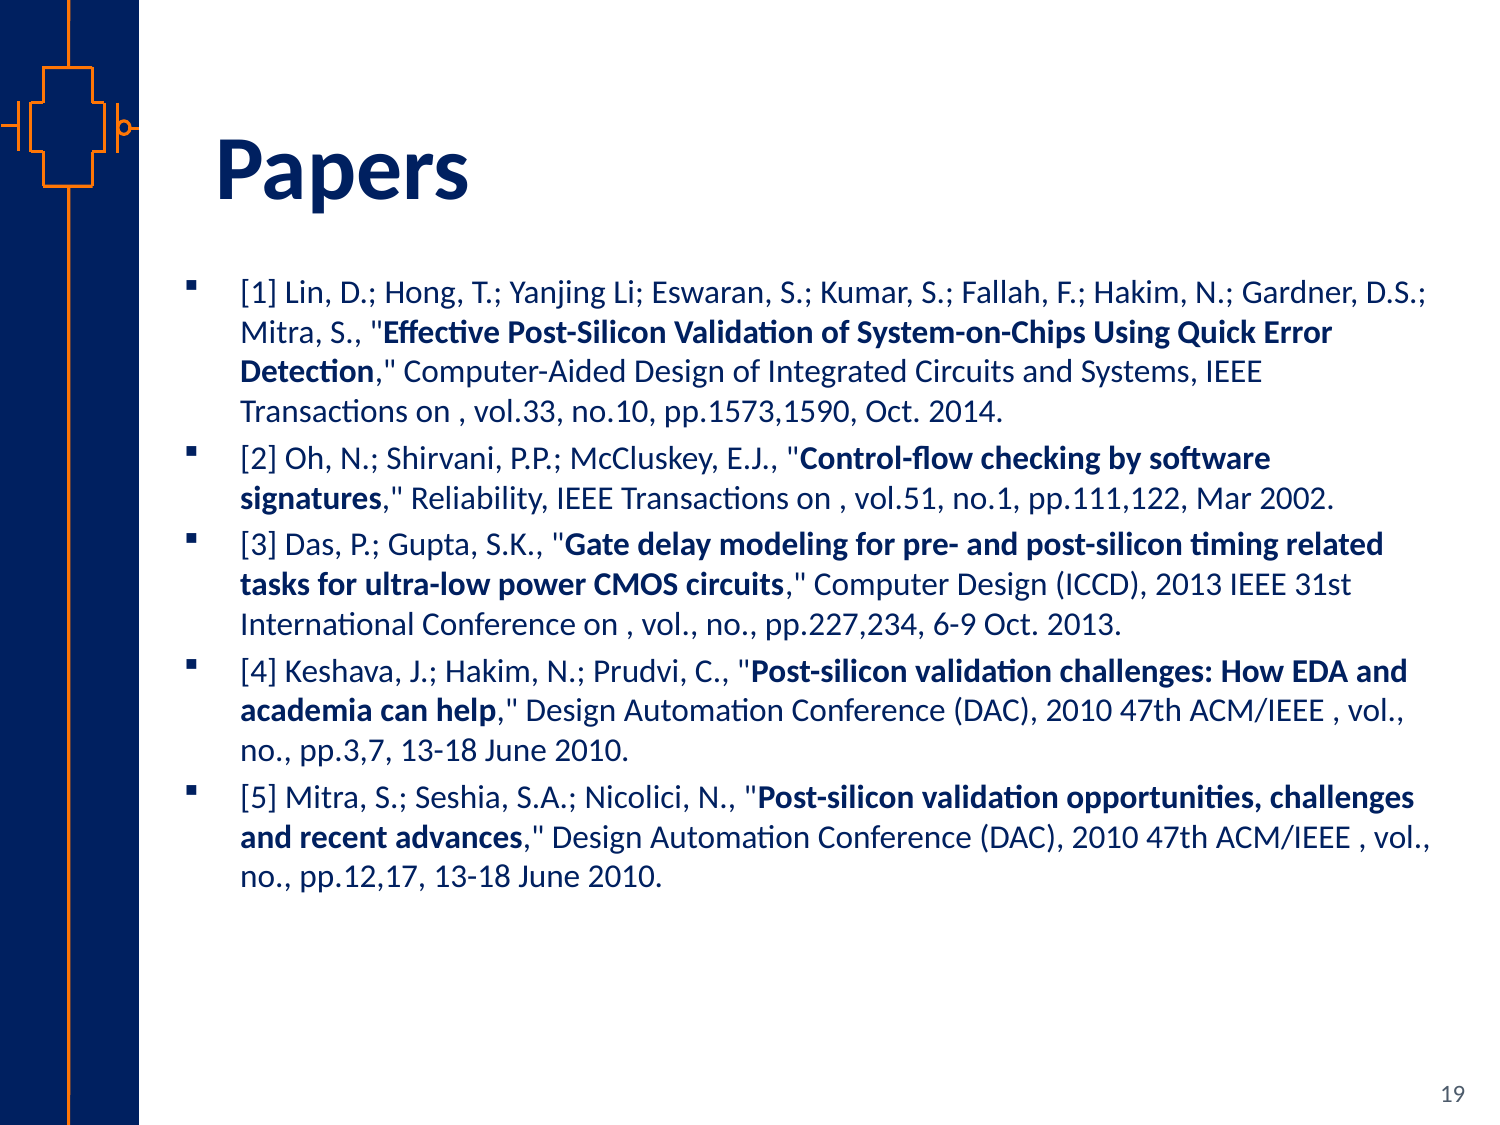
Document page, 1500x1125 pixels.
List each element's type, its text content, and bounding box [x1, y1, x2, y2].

slide_number 19 [1425, 1062, 1488, 1123]
title Papers [200, 37, 1388, 225]
list [1] Lin, D.; Hong, T.; Yanjing Li; Eswaran, S.; Kumar, S.; Fallah, F.; Hakim, N.; Gardner, D.S.; Mitra, S., "Effective Post-Silicon Validation of System-on-Chips Using Quick Error Detection," Computer-Aided Design of Integrated Circuits and Systems, IEEE Transactions on , vol.33, no.10, pp.1573,1590, Oct. 2014. [2] Oh, N.; Shirvani, P.P.; McCluskey, E.J., "Control-flow checking by software signatures," Reliability, IEEE Transactions on , vol.51, no.1, pp.111,122, Mar 2002. [3] Das, P.; Gupta, S.K., "Gate delay modeling for pre- and post-silicon timing related tasks for ultra-low power CMOS circuits," Computer Design (ICCD), 2013 IEEE 31st International Conference on , vol., no., pp.227,234, 6-9 Oct. 2013. [4] Keshava, J.; Hakim, N.; Prudvi, C., "Post-silicon validation challenges: How EDA and academia can help," Design Automation Conference (DAC), 2010 47th ACM/IEEE , vol., no., pp.3,7, 13-18 June 2010. [5] Mitra, S.; Seshia, S.A.; Nicolici, N., "Post-silicon validation opportunities, challenges and recent advances," Design Automation Conference (DAC), 2010 47th ACM/IEEE , vol., no., pp.12,17, 13-18 June 2010. [168, 262, 1449, 1054]
